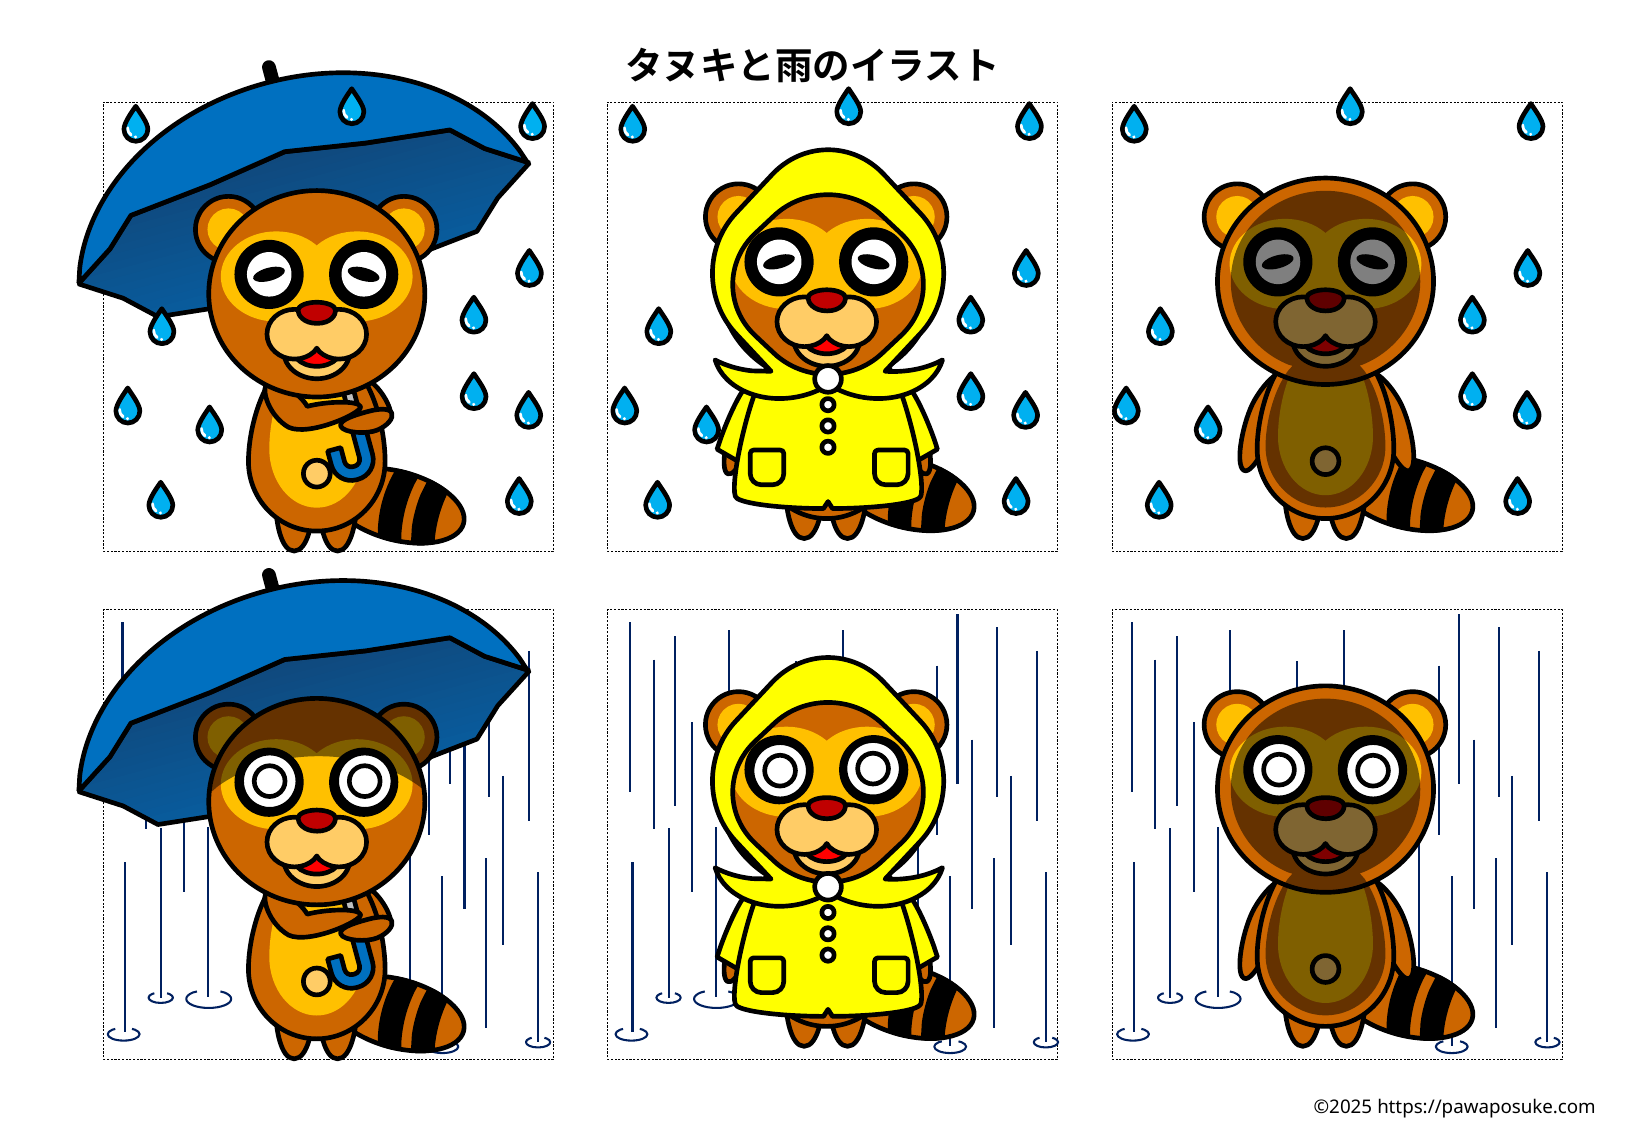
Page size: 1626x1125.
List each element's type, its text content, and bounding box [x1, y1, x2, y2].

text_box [70, 61, 545, 552]
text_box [1114, 88, 1544, 539]
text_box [1116, 613, 1560, 1054]
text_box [70, 569, 551, 1060]
text_box タヌキと雨のイラスト [610, 34, 1015, 89]
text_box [615, 613, 1059, 1054]
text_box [612, 88, 1042, 539]
